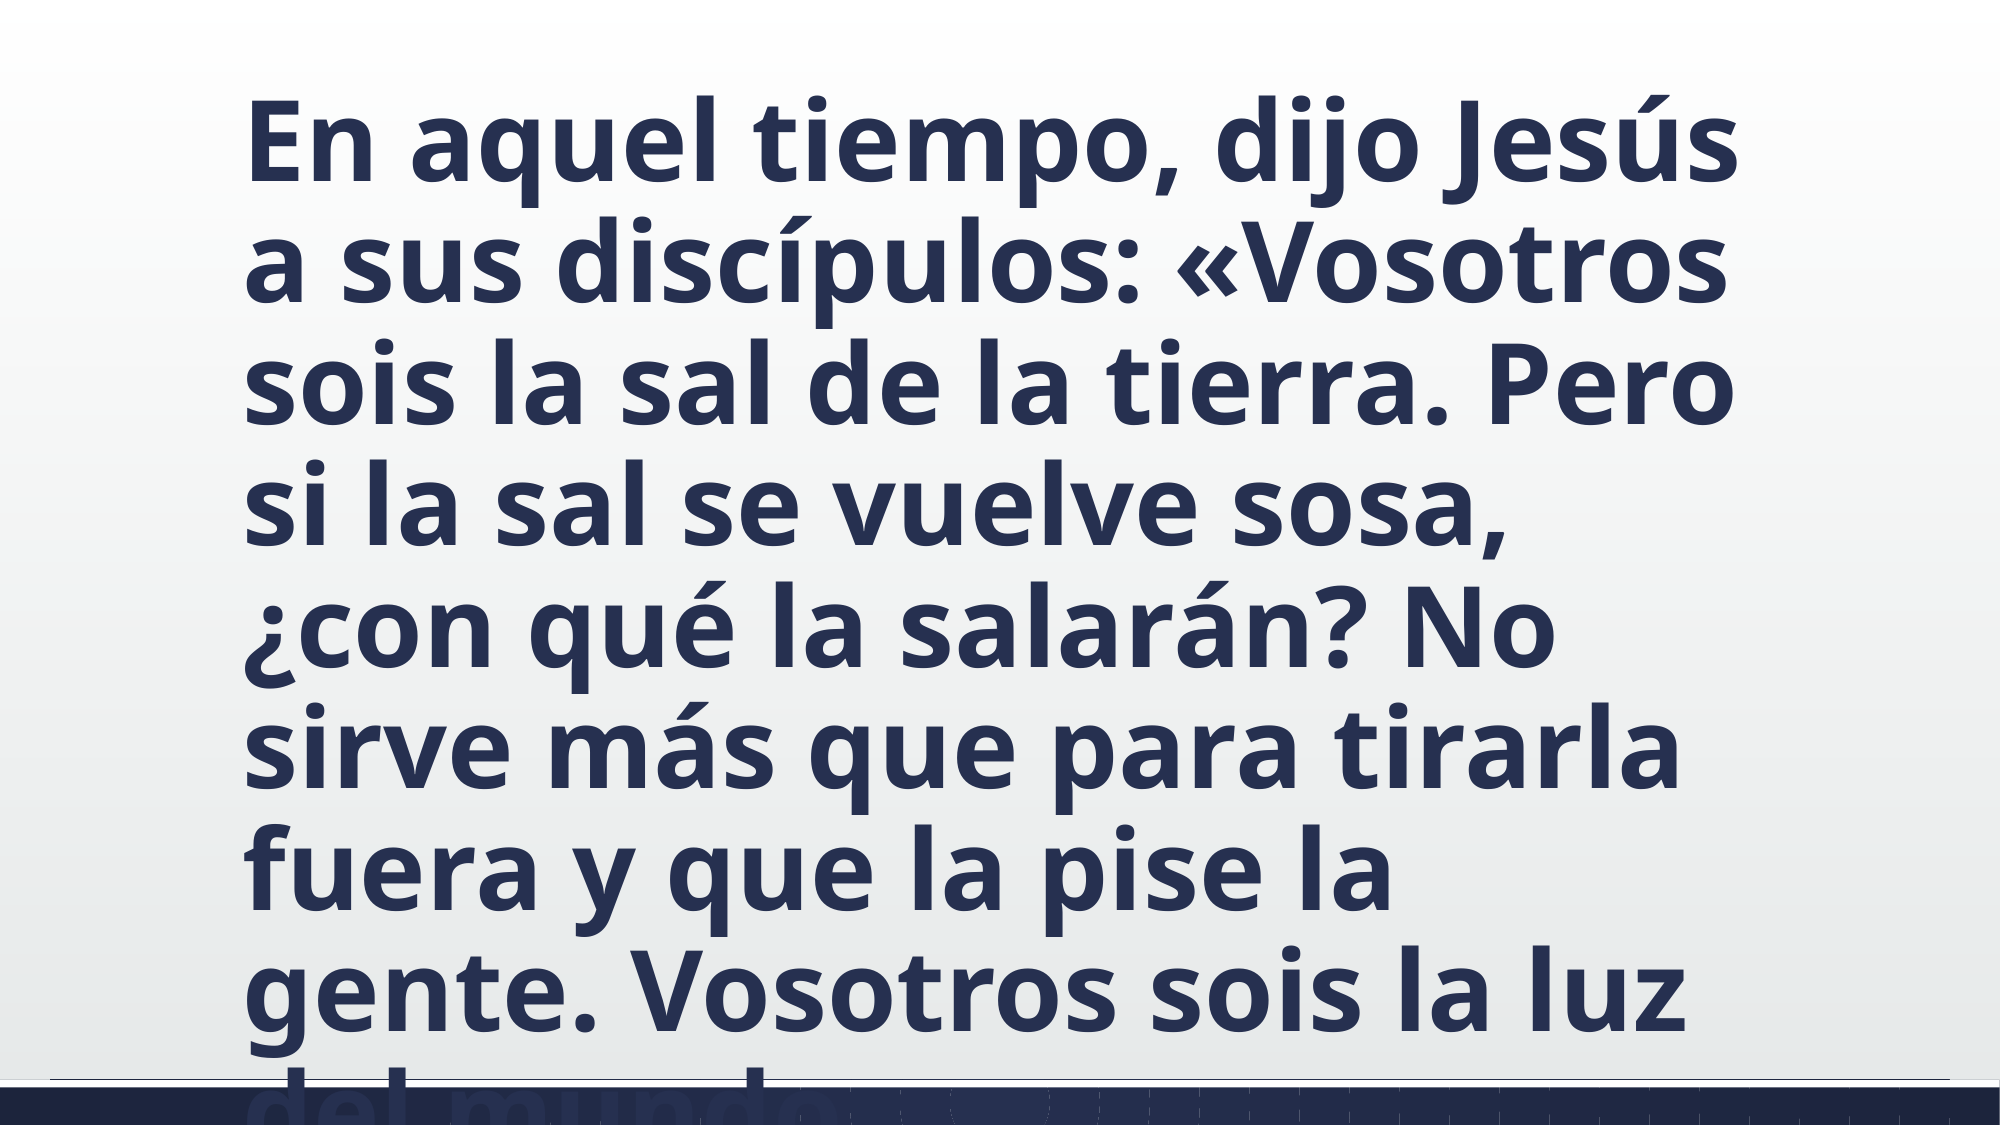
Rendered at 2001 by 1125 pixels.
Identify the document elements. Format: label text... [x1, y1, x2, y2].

list En aquel tiempo, dijo Jesús a sus discípulos: «Vosotros sois la sal de la tierra. Pero si la sal se vuelve sosa, ¿con qué la salarán? No sirve más que para tirarla fuera y que la pise la gente. Vosotros sois la luz del mundo. [219, 76, 1780, 990]
